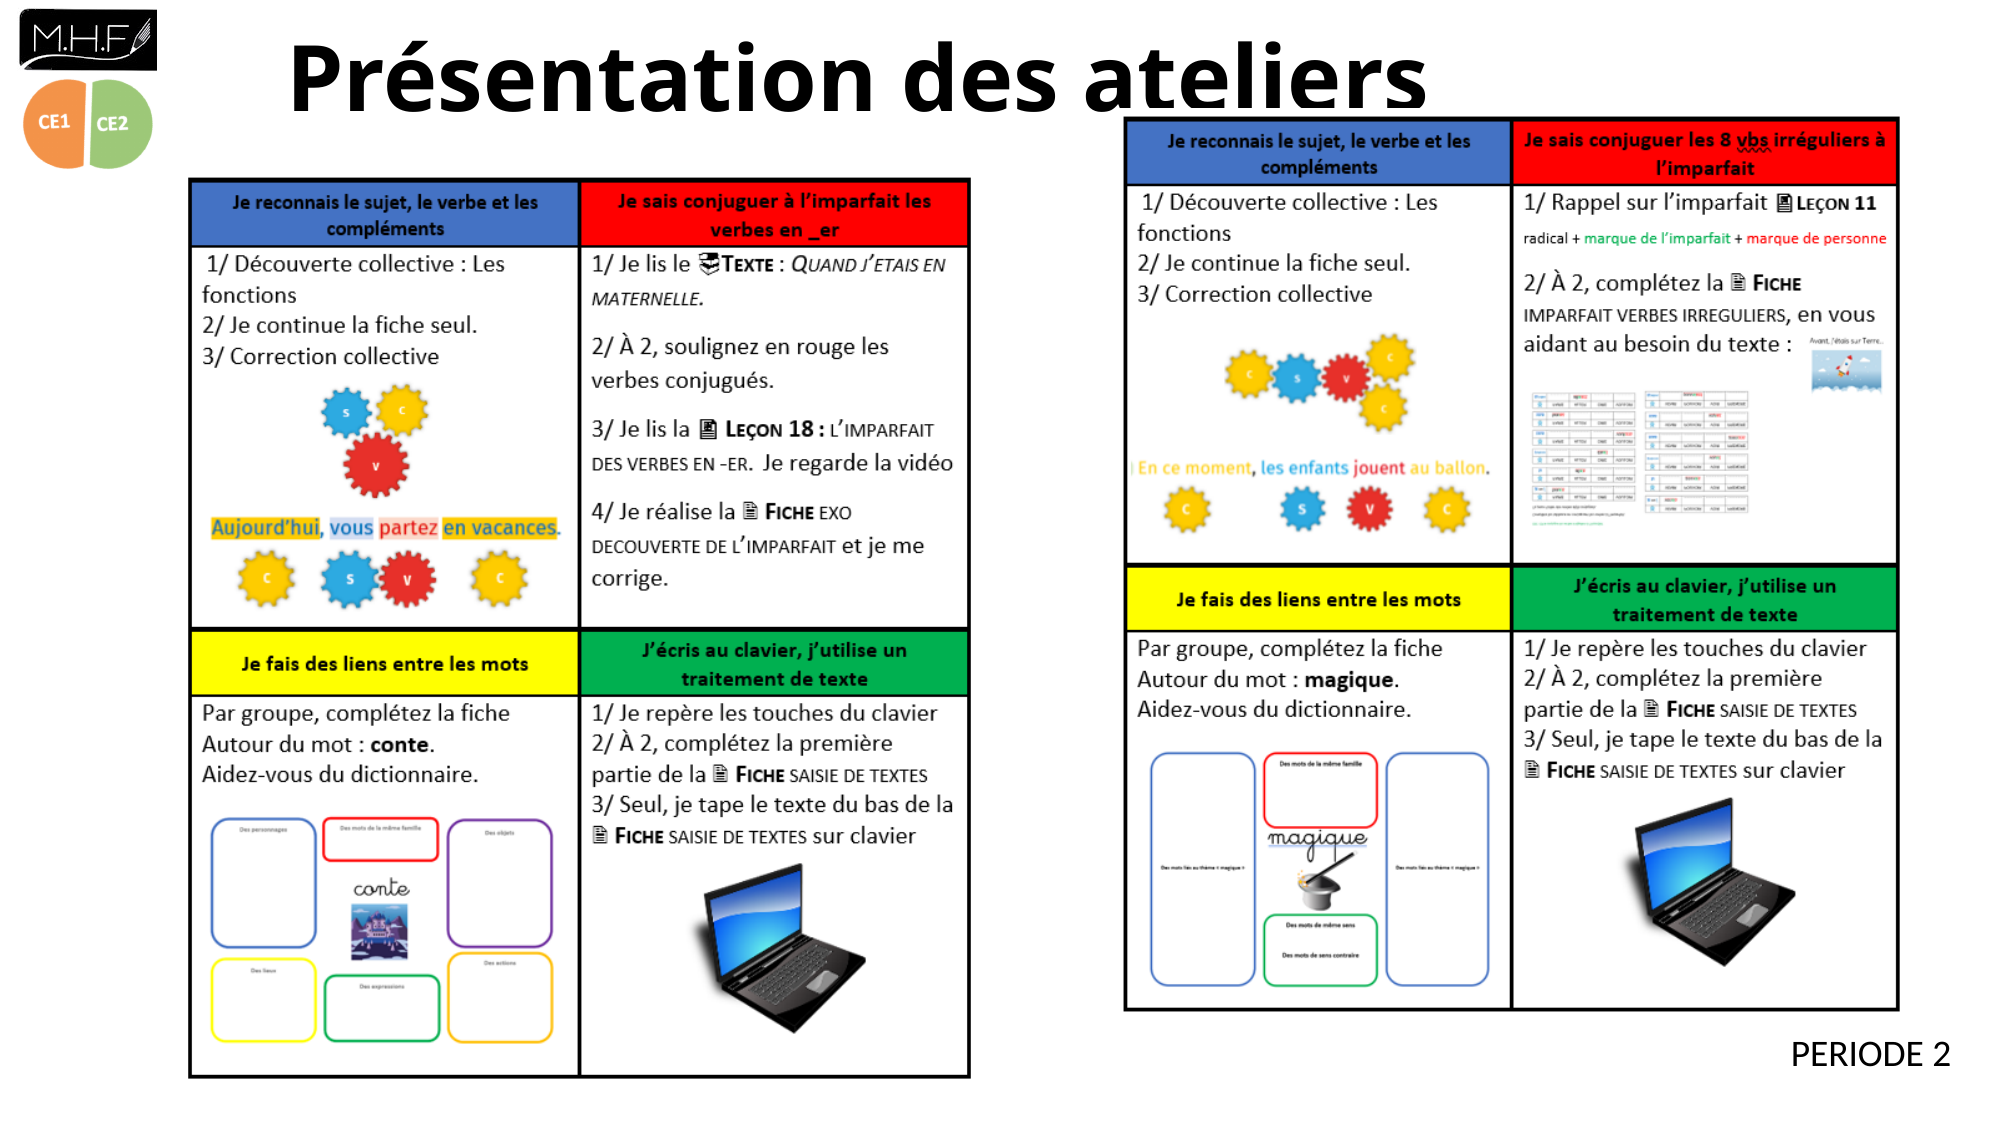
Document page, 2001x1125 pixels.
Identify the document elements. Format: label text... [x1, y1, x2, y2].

picture [1, 7, 177, 207]
picture [177, 169, 976, 1085]
text_box PERIODE 2 [1362, 1021, 1967, 1082]
picture [1114, 108, 1911, 1024]
title Présentation des ateliers [271, 7, 1818, 156]
